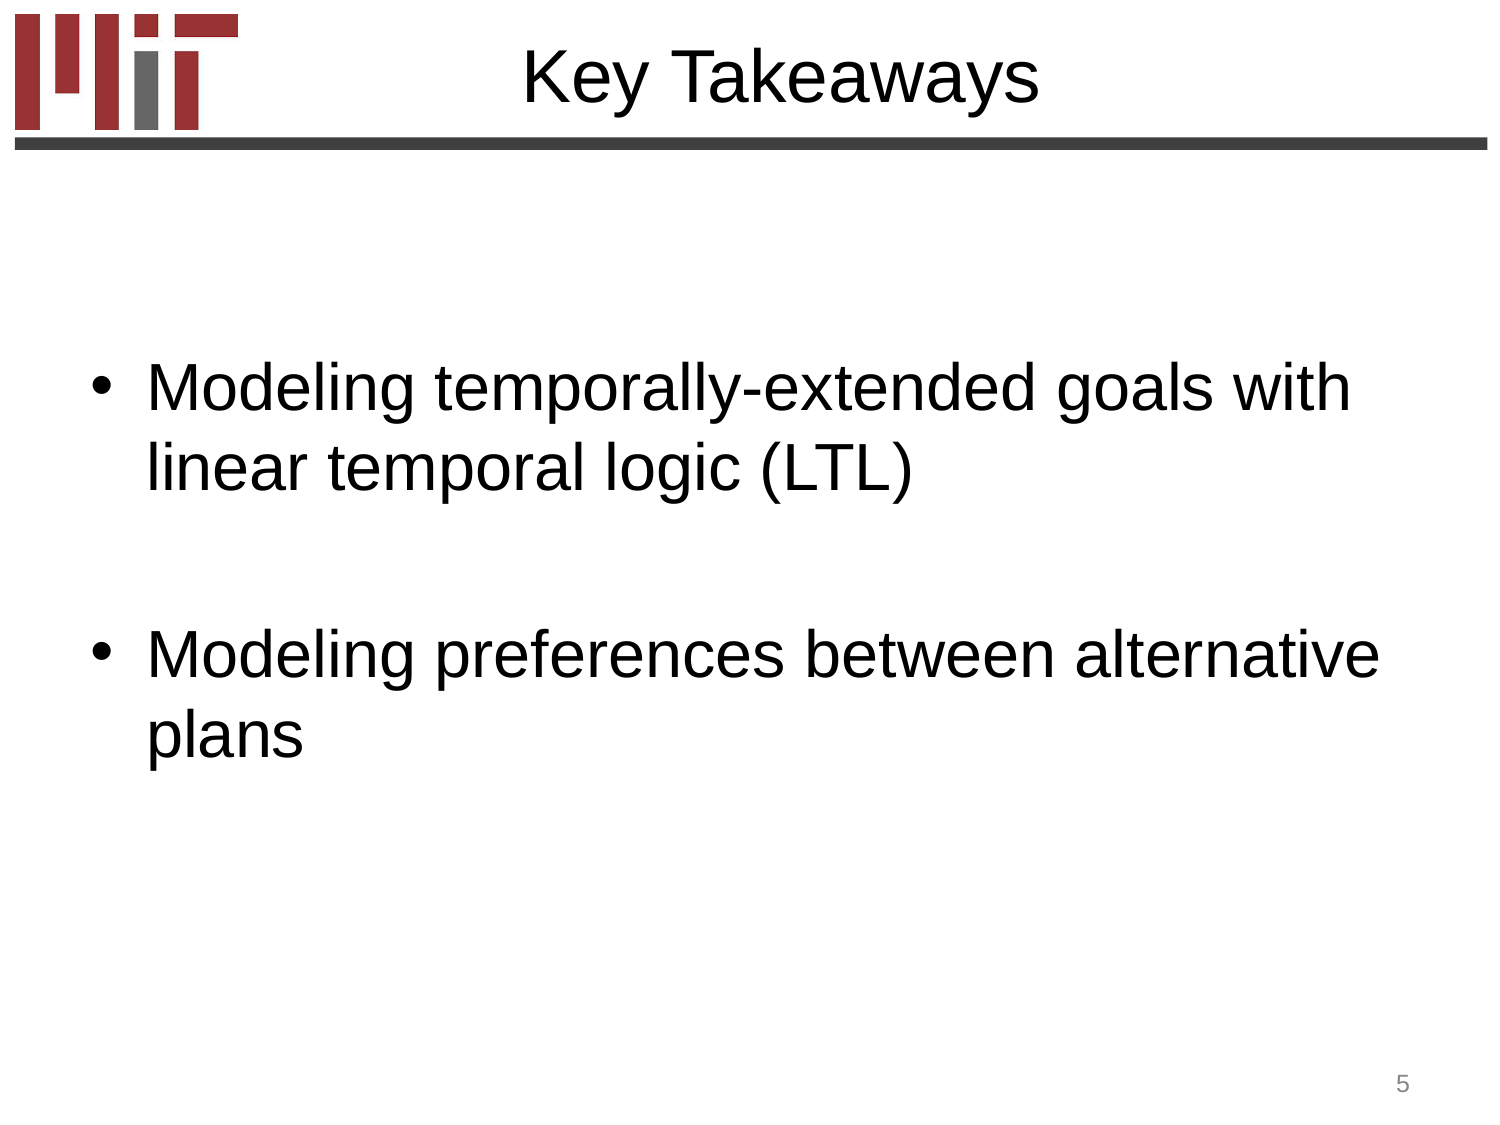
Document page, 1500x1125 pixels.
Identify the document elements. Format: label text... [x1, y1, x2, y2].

list Modeling temporally-extended goals with linear temporal logic (LTL) Modeling preferences between alternative plans [75, 149, 1425, 1037]
slide_number 5 [1074, 1052, 1425, 1113]
title Key Takeaways [237, 15, 1325, 130]
picture [15, 14, 238, 130]
